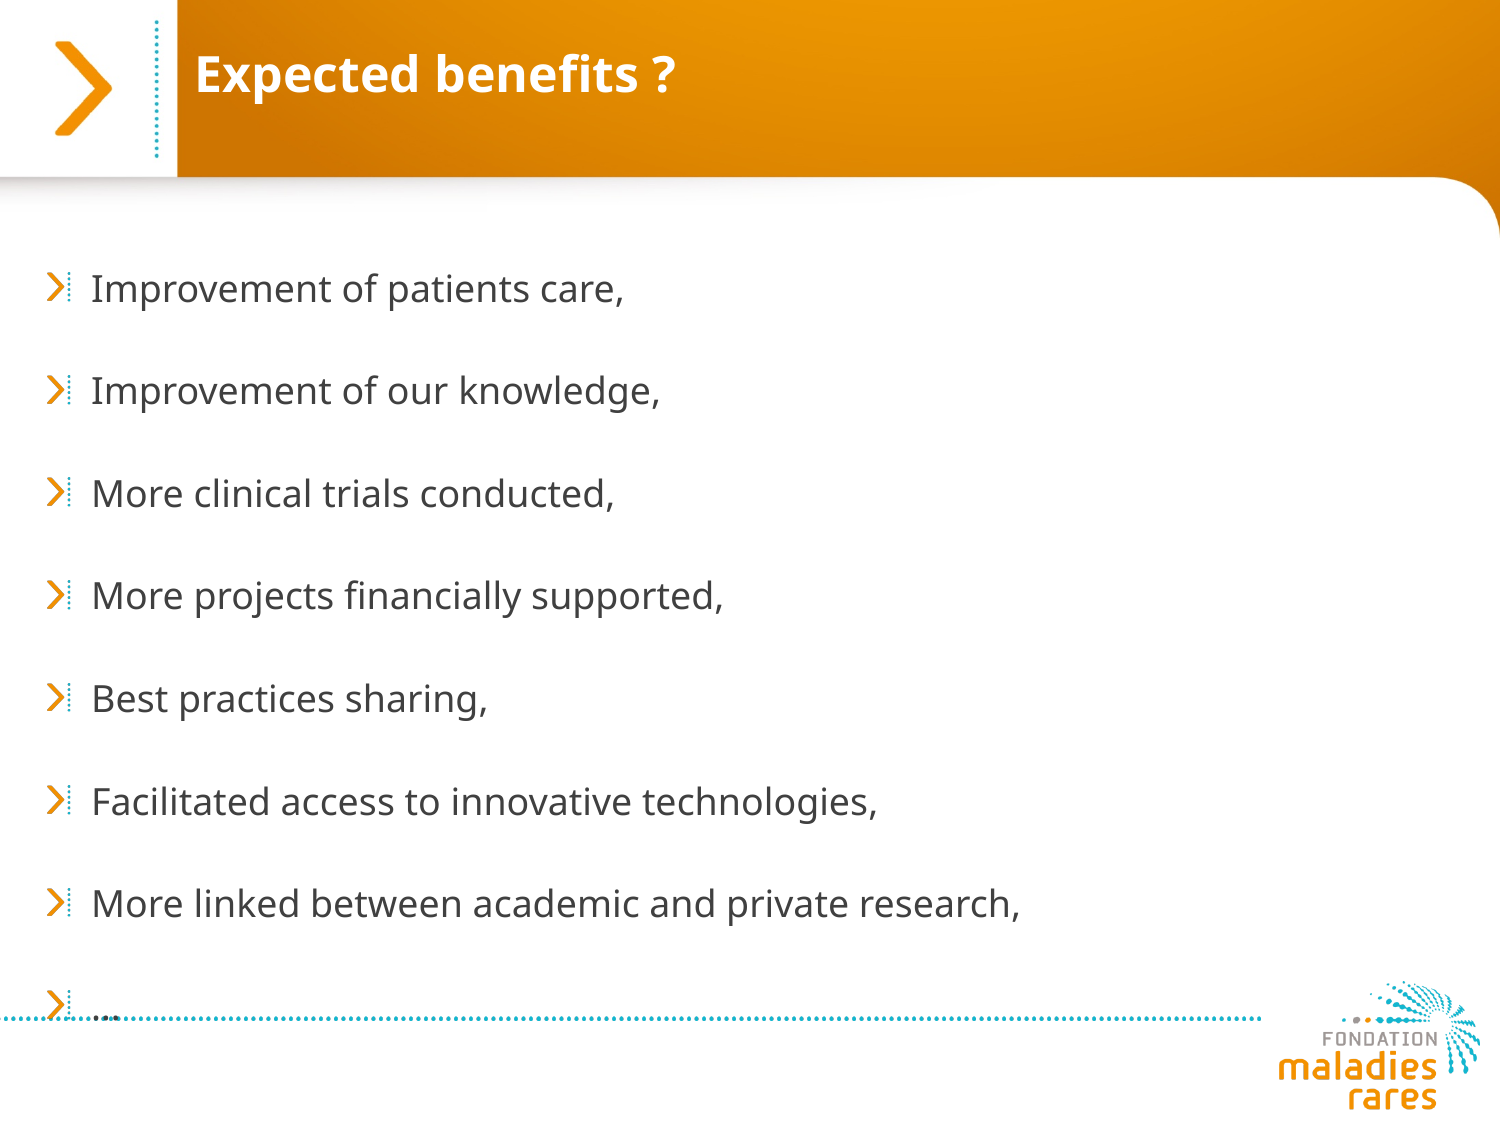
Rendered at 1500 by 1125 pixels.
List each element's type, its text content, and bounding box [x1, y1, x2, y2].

list Improvement of patients care, Improvement of our knowledge, More clinical trials conducted, More projects financially supported, Best practices sharing, Facilitated access to innovative technologies, More linked between academic and private research, … [47, 219, 1500, 728]
title Expected benefits ? [194, 0, 1500, 161]
picture [0, 0, 1500, 1125]
